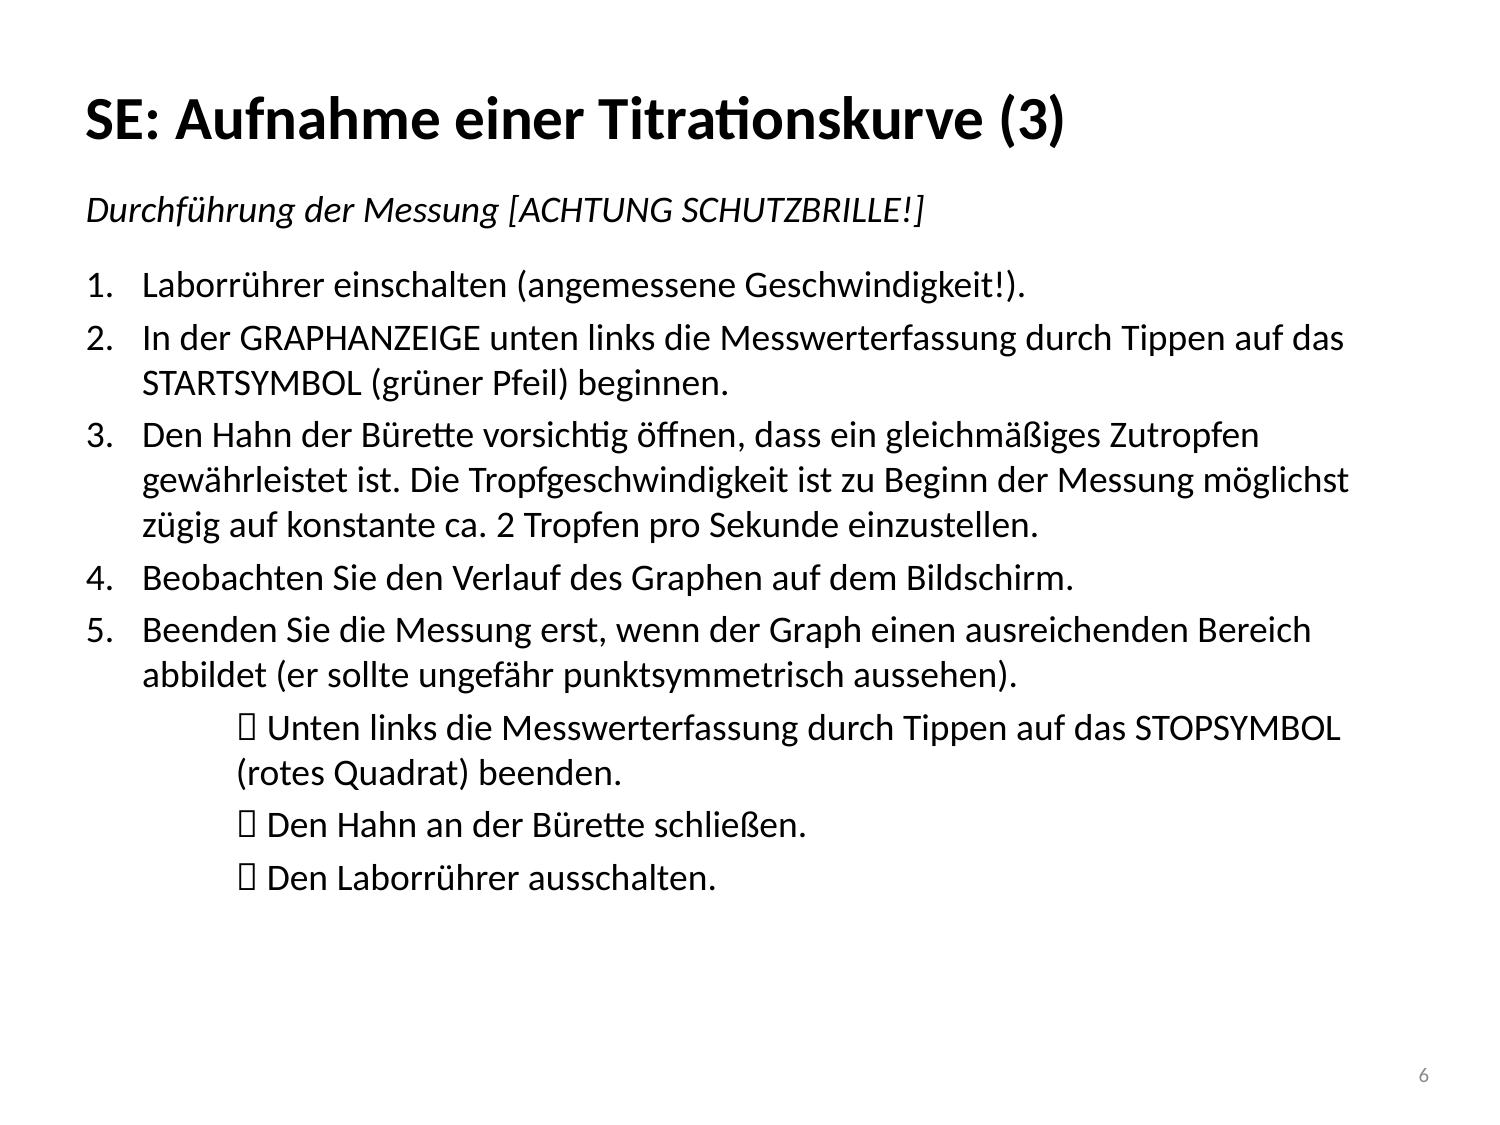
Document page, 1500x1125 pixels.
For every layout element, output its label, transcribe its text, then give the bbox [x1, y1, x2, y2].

title SE: Aufnahme einer Titrationskurve (3) [70, 70, 1430, 160]
slide_number 6 [1311, 1051, 1430, 1087]
list Durchführung der Messung [ACHTUNG SCHUTZBRILLE!] Laborrührer einschalten (angemessene Geschwindigkeit!). In der GRAPHANZEIGE unten links die Messwerterfassung durch Tippen auf das STARTSYMBOL (grüner Pfeil) beginnen. Den Hahn der Bürette vorsichtig öffnen, dass ein gleichmäßiges Zutropfen gewährleistet ist. Die Tropfgeschwindigkeit ist zu Beginn der Messung möglichst zügig auf konstante ca. 2 Tropfen pro Sekunde einzustellen. Beobachten Sie den Verlauf des Graphen auf dem Bildschirm. Beenden Sie die Messung erst, wenn der Graph einen ausreichenden Bereich abbildet (er sollte ungefähr punktsymmetrisch aussehen).  Unten links die Messwerterfassung durch Tippen auf das STOPSYMBOL (rotes Quadrat) beenden.  Den Hahn an der Bürette schließen.  Den Laborrührer ausschalten. [70, 177, 1430, 1004]
